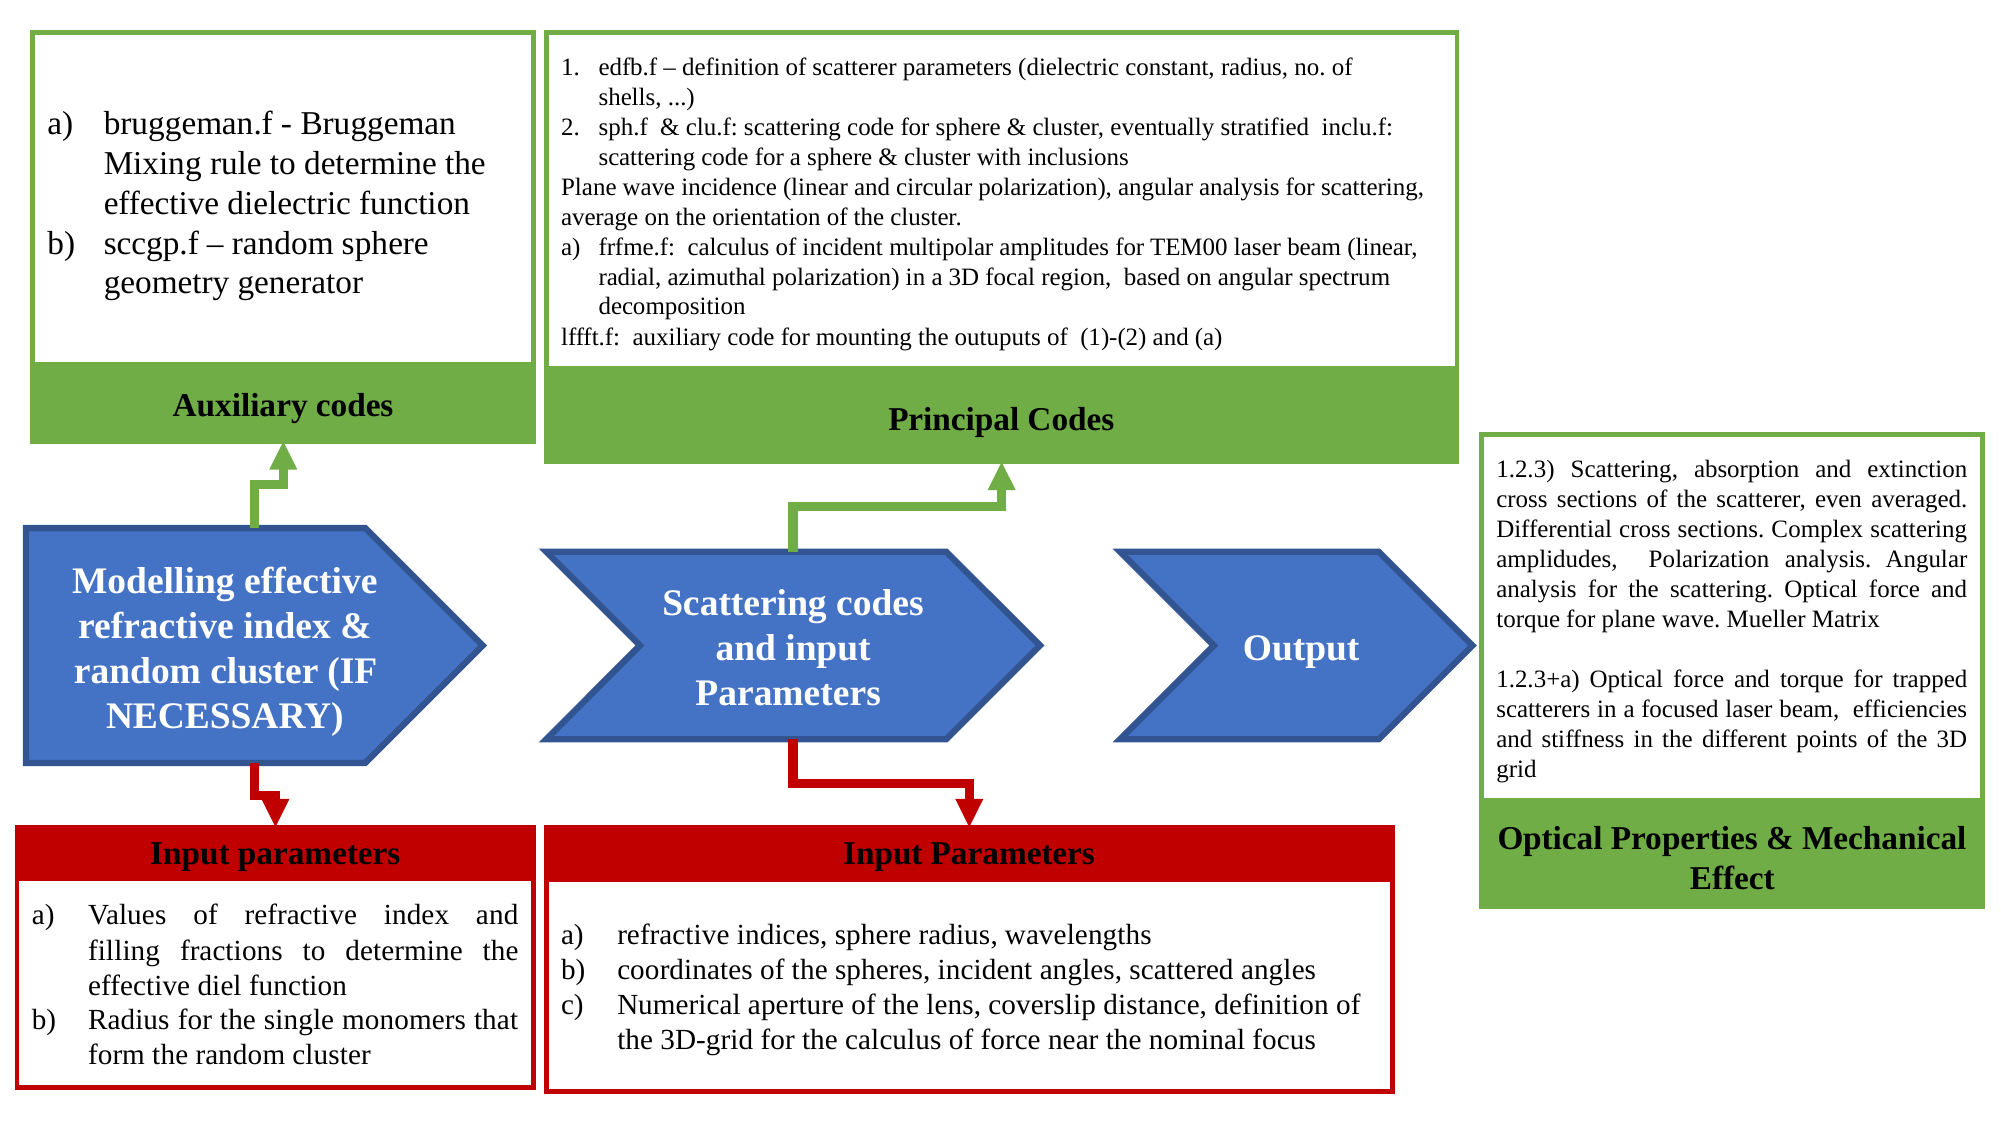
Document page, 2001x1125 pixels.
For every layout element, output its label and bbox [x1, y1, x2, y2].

text_box [17, 32, 1983, 1092]
